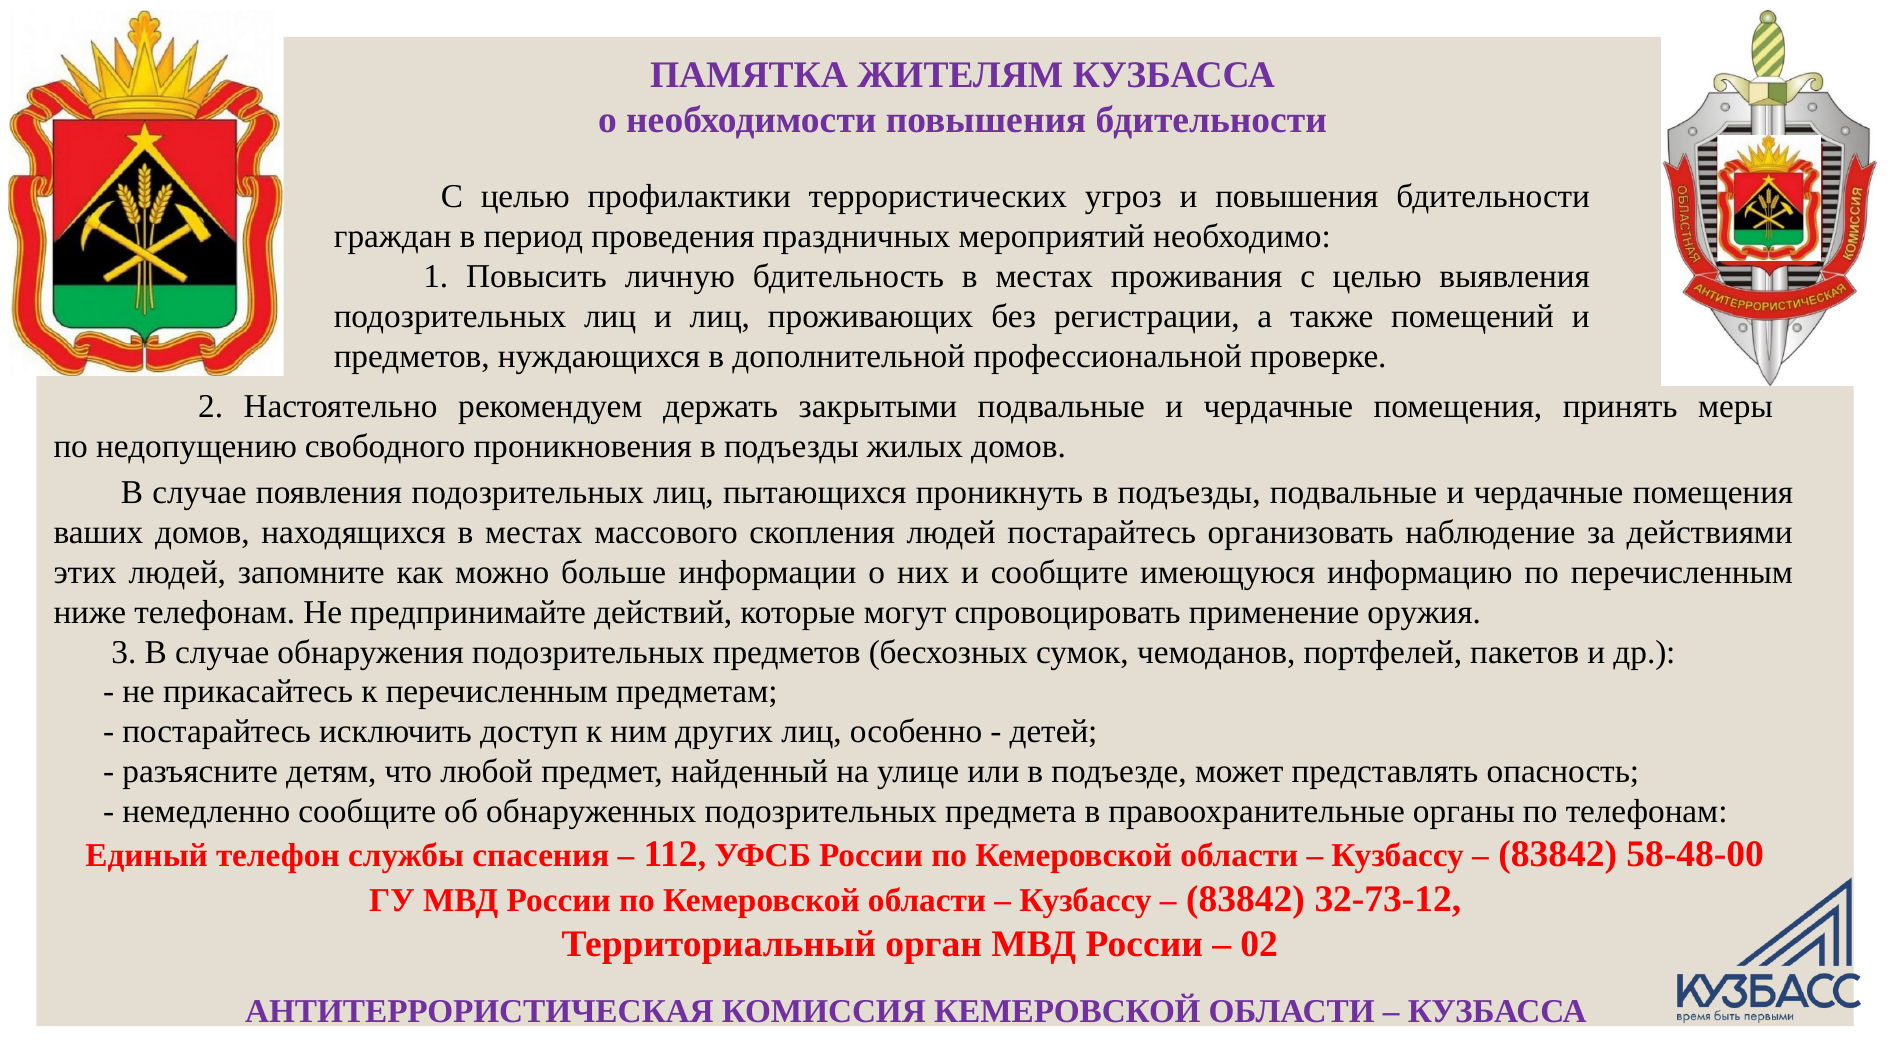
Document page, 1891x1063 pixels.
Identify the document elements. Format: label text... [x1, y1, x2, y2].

picture [1677, 877, 1861, 1023]
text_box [1661, 10, 1878, 386]
text_box ПАМЯТКА ЖИТЕЛЯМ КУЗБАССА о необходимости повышения бдительности С целью профилактики террористических угроз и повышения бдительности граждан в период проведения праздничных мероприятий необходимо: 1. Повысить личную бдительность в местах проживания с целью выявления подозрительных лиц и лиц, проживающих без регистрации, а также помещений и предметов, нуждающихся в дополнительной профессиональной проверке. [318, 42, 1607, 376]
picture [8, 10, 284, 376]
text_box В случае появления подозрительных лиц, пытающихся проникнуть в подъезды, подвальные и чердачные помещения ваших домов, находящихся в местах массового скопления людей постарайтесь организовать наблюдение за действиями этих людей, запомните как можно больше информации о них и сообщите имеющуюся информацию по перечисленным ниже телефонам. Не предпринимайте действий, которые могут спровоцировать применение оружия. 3. В случае обнаружения подозрительных предметов (бесхозных сумок, чемоданов, портфелей, пакетов и др.): - не прикасайтесь к перечисленным предметам; - постарайтесь исключить доступ к ним других лиц, особенно - детей; - разъясните детям, что любой предмет, найденный на улице или в подъезде, может представлять опасность; - немедленно сообщите об обнаруженных подозрительных предмета в правоохранительные органы по телефонам: Единый телефон службы спасения – 112, УФСБ России по Кемеровской области – Кузбассу – (83842) 58-48-00 ГУ МВД России по Кемеровской области – Кузбассу – (83842) 32-73-12, Территориальный орган МВД России – 02 АНТИТЕРРОРИСТИЧЕСКАЯ КОМИССИЯ КЕМЕРОВСКОЙ ОБЛАСТИ – КУЗБАССА [38, 472, 1811, 1063]
text_box 2. Настоятельно рекомендуем держать закрытыми подвальные и чердачные помещения, принять меры по недопущению свободного проникновения в подъезды жилых домов. [38, 376, 1811, 472]
